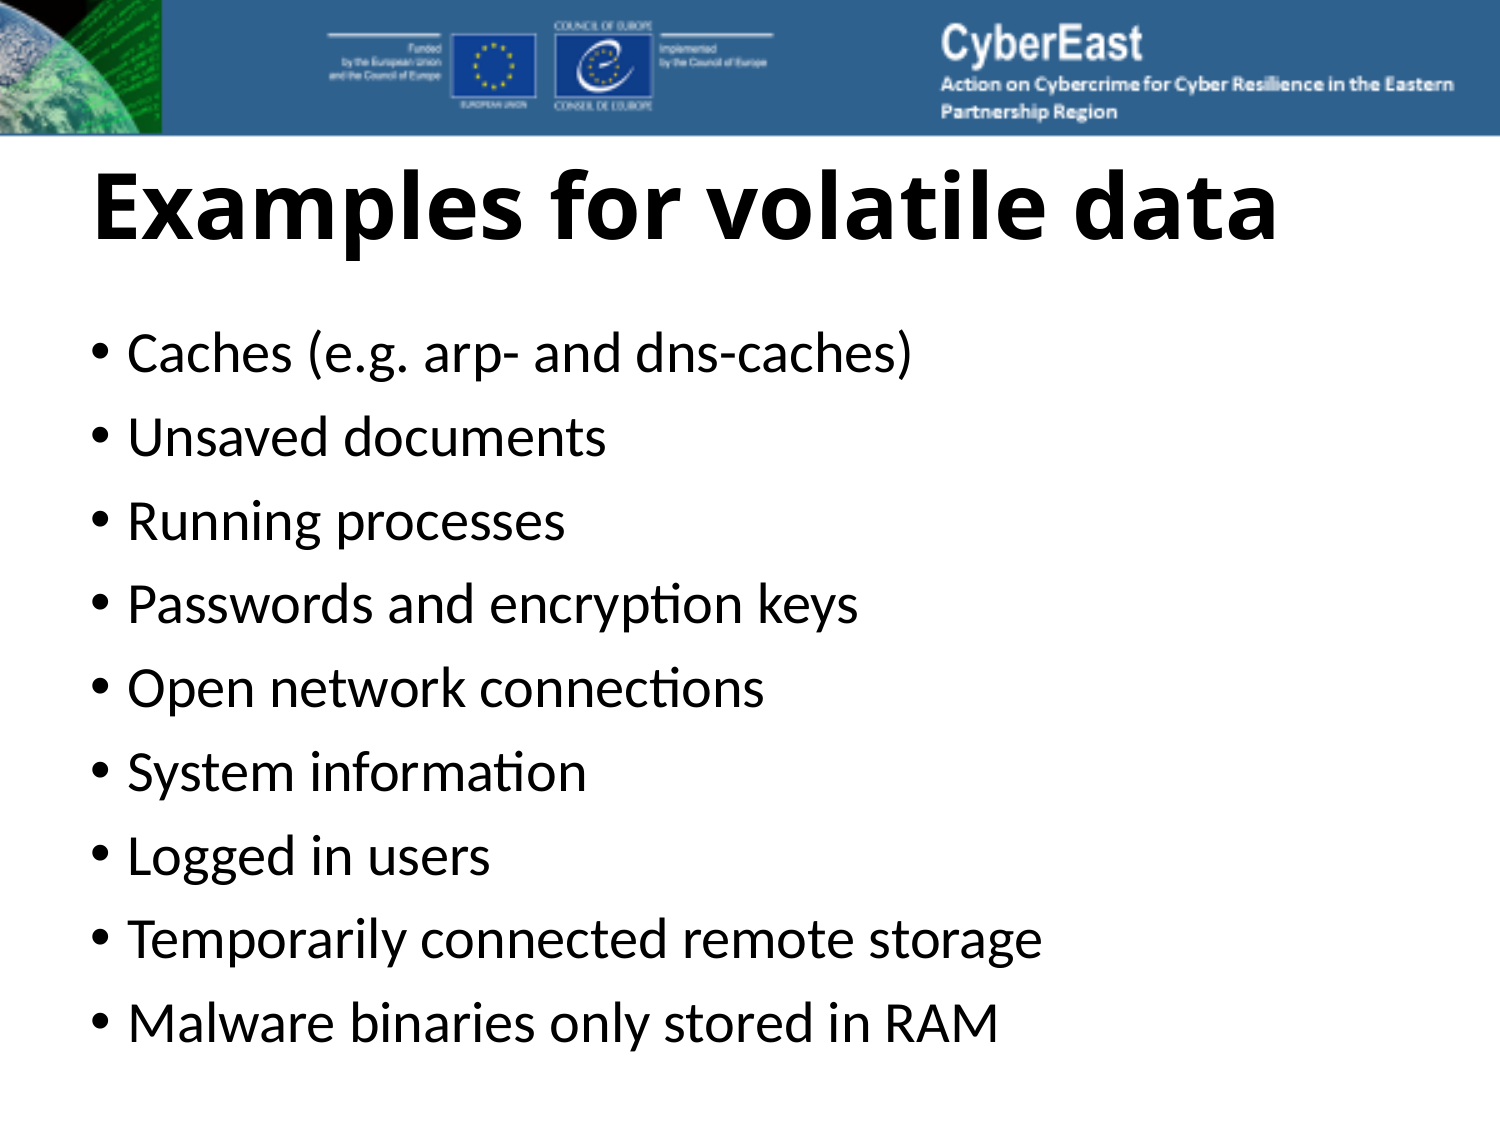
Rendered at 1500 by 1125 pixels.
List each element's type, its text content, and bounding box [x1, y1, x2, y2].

picture [0, 0, 1500, 1125]
list Caches (e.g. arp- and dns-caches) Unsaved documents Running processes Passwords and encryption keys Open network connections System information Logged in users Temporarily connected remote storage Malware binaries only stored in RAM [75, 315, 1425, 1125]
title Examples for volatile data [75, 138, 1425, 282]
